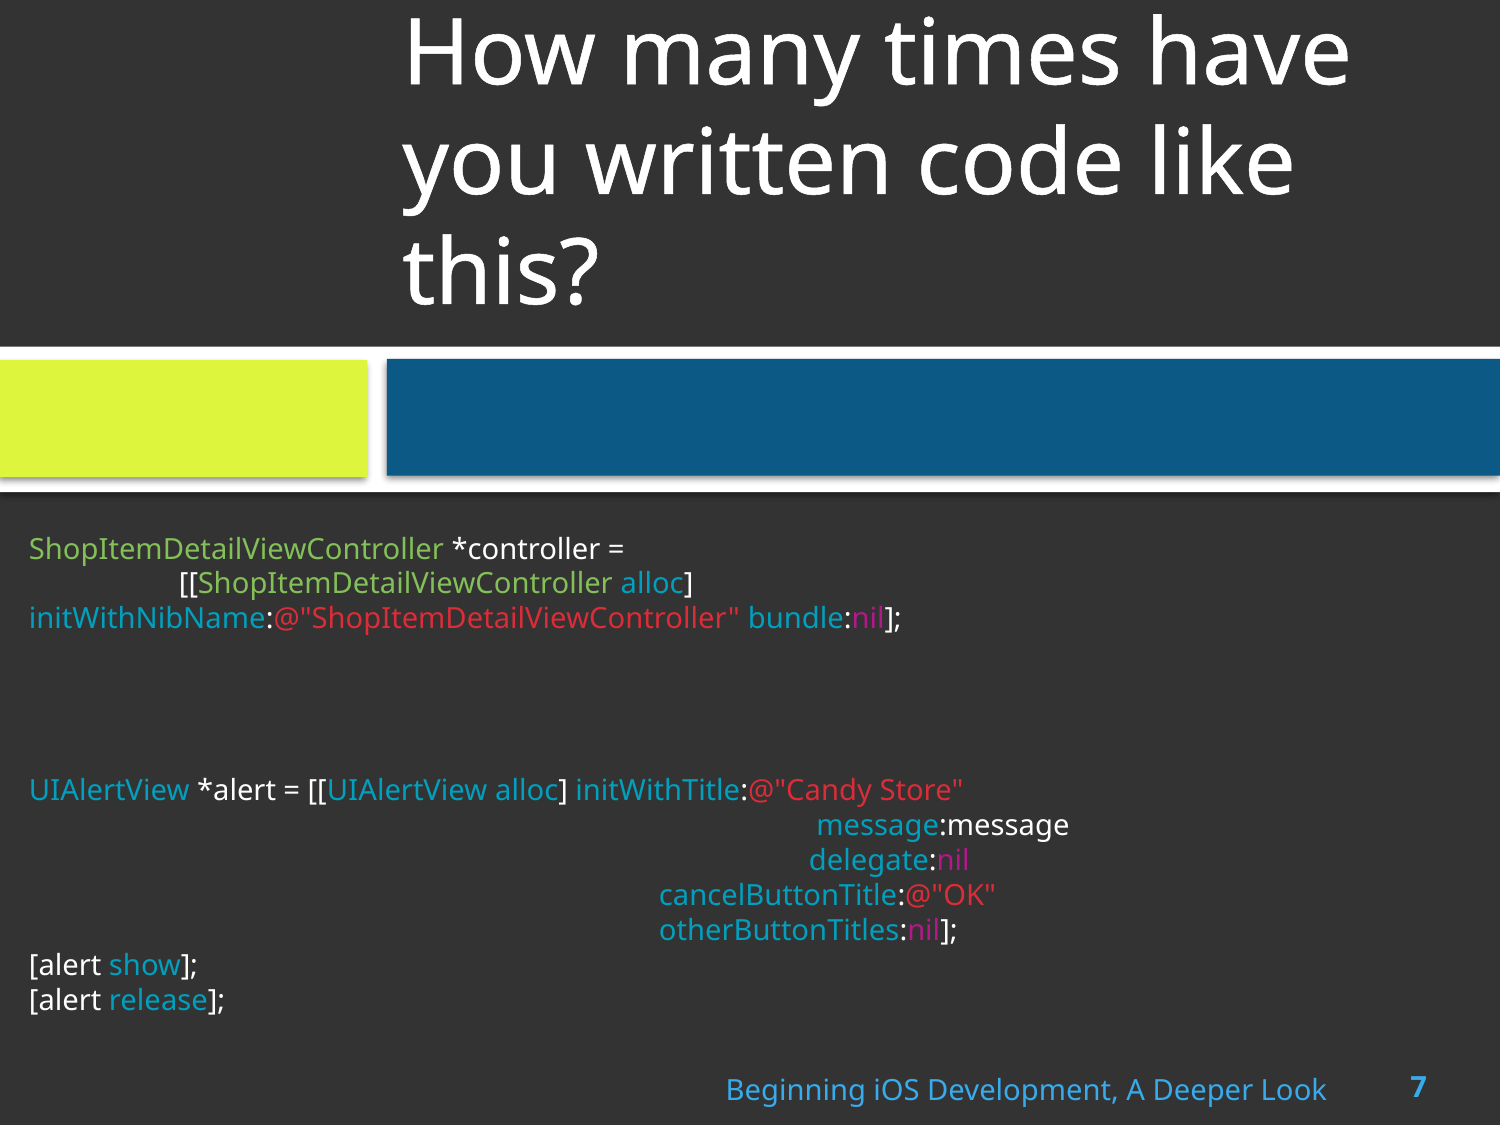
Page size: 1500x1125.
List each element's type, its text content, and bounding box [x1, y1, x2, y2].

subtitle [387, 359, 1488, 473]
footer Beginning iOS Development, A Deeper Look [379, 1058, 1343, 1119]
slide_number 7 [1350, 1057, 1488, 1120]
text_box UIAlertView *alert = [[UIAlertView alloc] initWithTitle:@"Candy Store" message:message delegate:nil cancelButtonTitle:@"OK" otherButtonTitles:nil]; [alert show]; [alert release]; [14, 763, 1484, 1024]
text_box ShopItemDetailViewController *controller = [[ShopItemDetailViewController alloc] initWithNibName:@"ShopItemDetailViewController" bundle:nil]; [14, 522, 1484, 643]
title How many times have you written code like this? [387, 29, 1450, 330]
